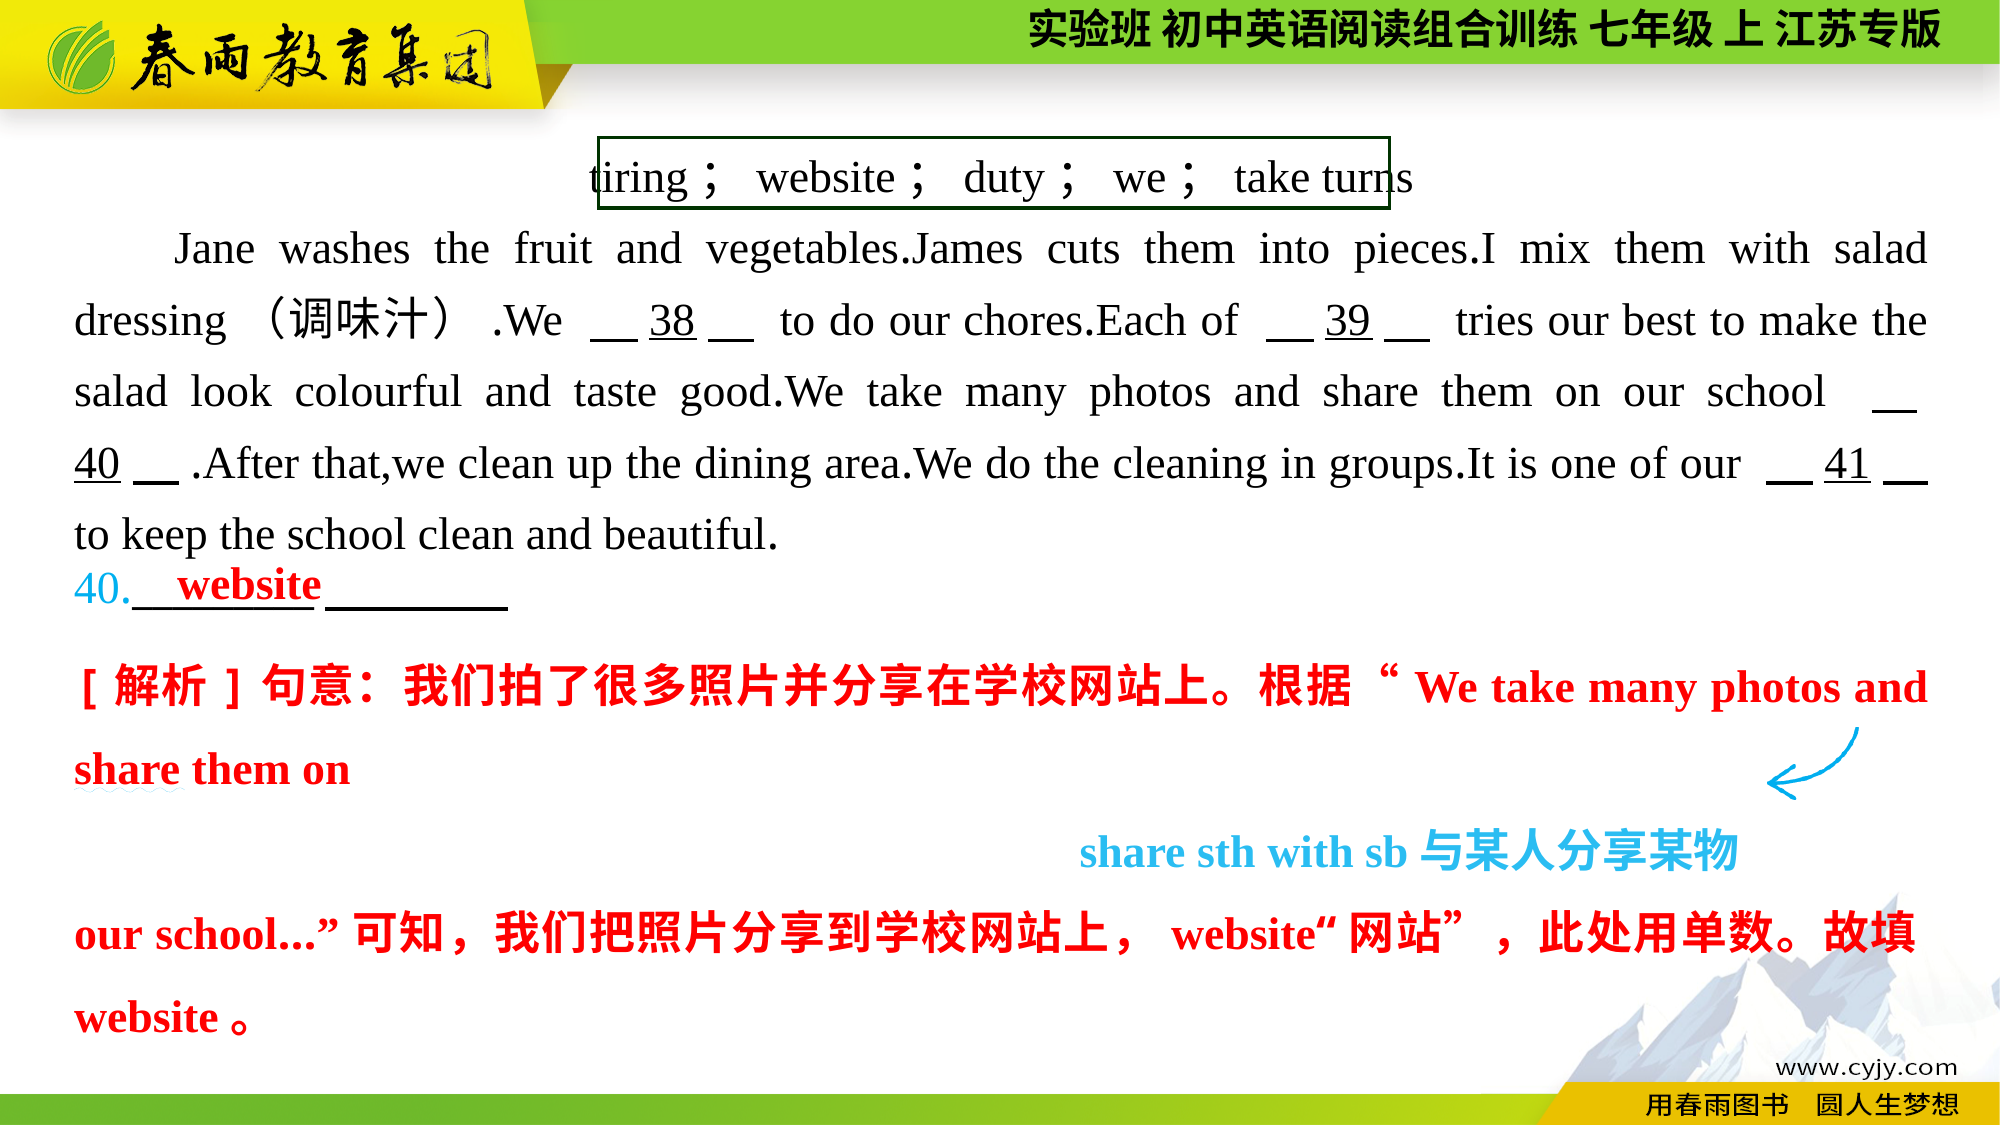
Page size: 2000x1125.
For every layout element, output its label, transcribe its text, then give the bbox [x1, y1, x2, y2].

text_box [598, 137, 1390, 208]
list tiring；website；duty；we；take turns Jane washes the fruit and vegetables.James cuts them into pieces.I mix them with salad dressing（调味汁）.We 38 to do our chores.Each of 39 tries our best to make the salad look colourful and taste good.We take many photos and share them on our school 40 .After that,we clean up the dining area.We do the cleaning in groups.It is one of our 41 to keep the school clean and beautiful. [59, 122, 1944, 571]
text_box [解析]句意：我们拍了很多照片并分享在学校网站上。根据“We take many photos and share them on share sth with sb与某人分享某物 our school...”可知，我们把照片分享到学校网站上，website“网站”，此处用单数。故填website。 [59, 621, 1944, 1049]
text_box website [162, 545, 337, 616]
text_box 40._________ [59, 550, 1922, 621]
picture [0, 0, 2000, 1125]
